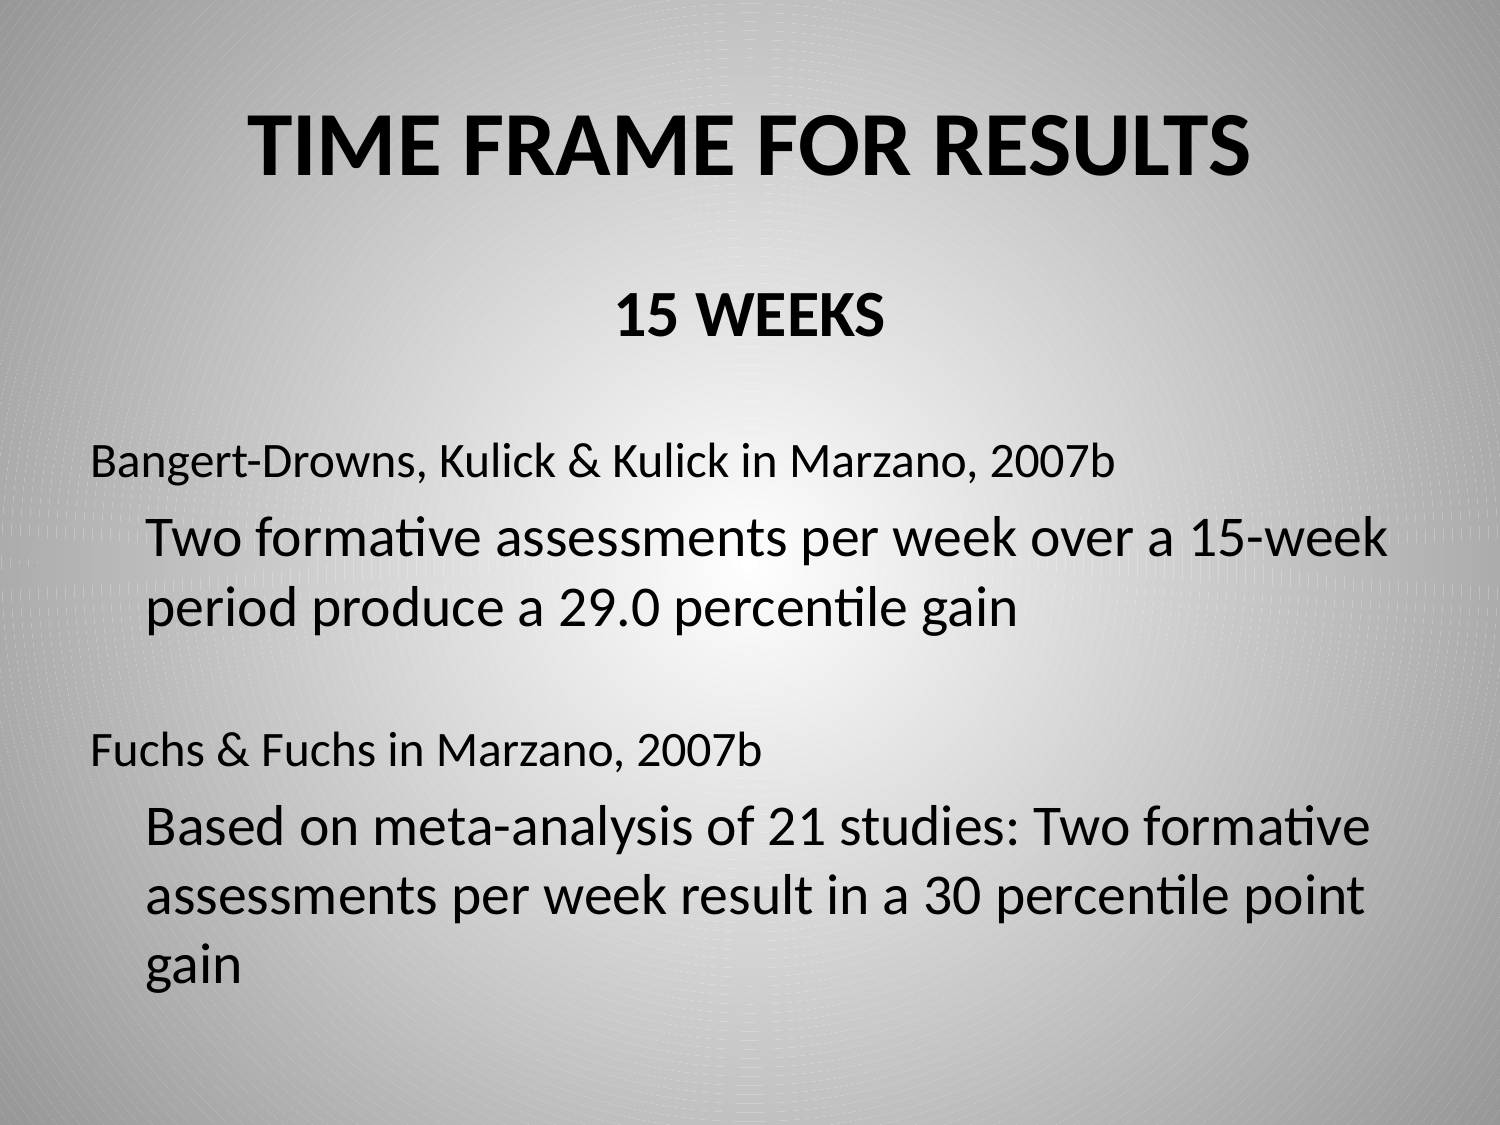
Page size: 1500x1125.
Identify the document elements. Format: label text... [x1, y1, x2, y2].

title TIME FRAME FOR RESULTS [75, 45, 1425, 233]
list 15 WEEKS Bangert-Drowns, Kulick & Kulick in Marzano, 2007b Two formative assessments per week over a 15-week period produce a 29.0 percentile gain Fuchs & Fuchs in Marzano, 2007b Based on meta-analysis of 21 studies: Two formative assessments per week result in a 30 percentile point gain [75, 262, 1425, 1005]
